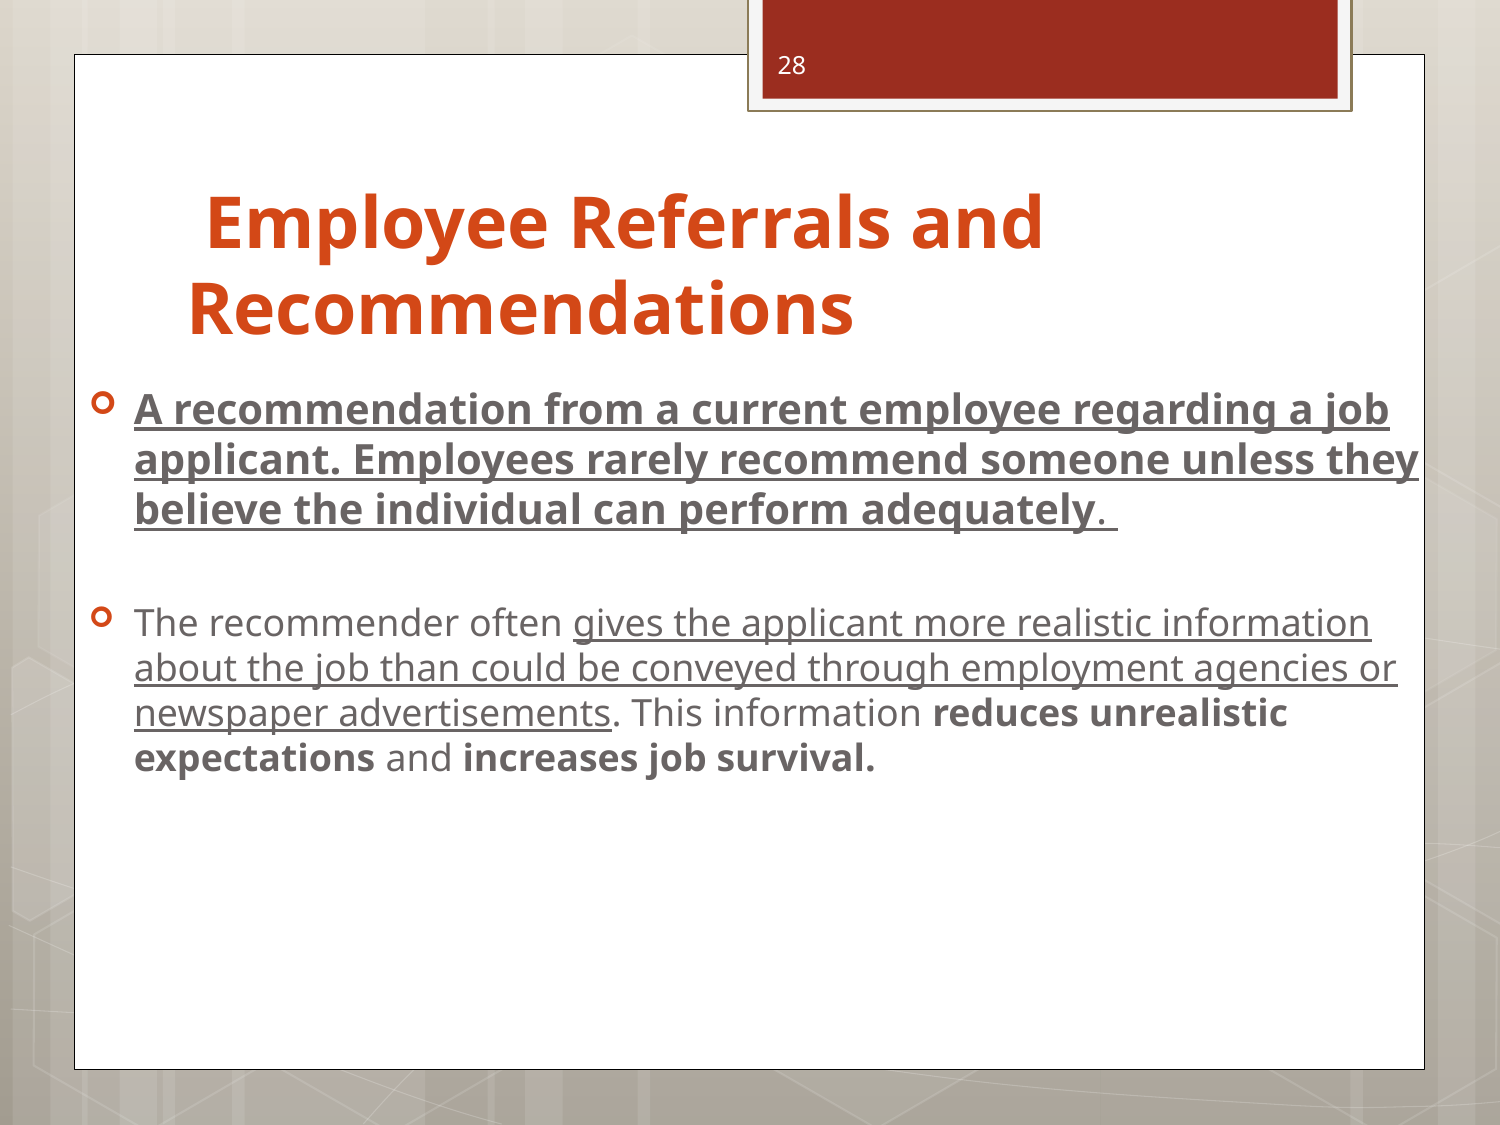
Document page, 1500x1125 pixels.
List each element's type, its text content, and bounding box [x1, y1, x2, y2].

title Employee Referrals and Recommendations [171, 168, 1324, 357]
list A recommendation from a current employee regarding a job applicant. Employees rarely recommend someone unless they believe the individual can perform adequately. The recommender often gives the applicant more realistic information about the job than could be conveyed through employment agencies or newspaper advertisements. This information reduces unrealistic expectations and increases job survival. [62, 375, 1450, 1088]
slide_number 28 [762, 36, 982, 97]
